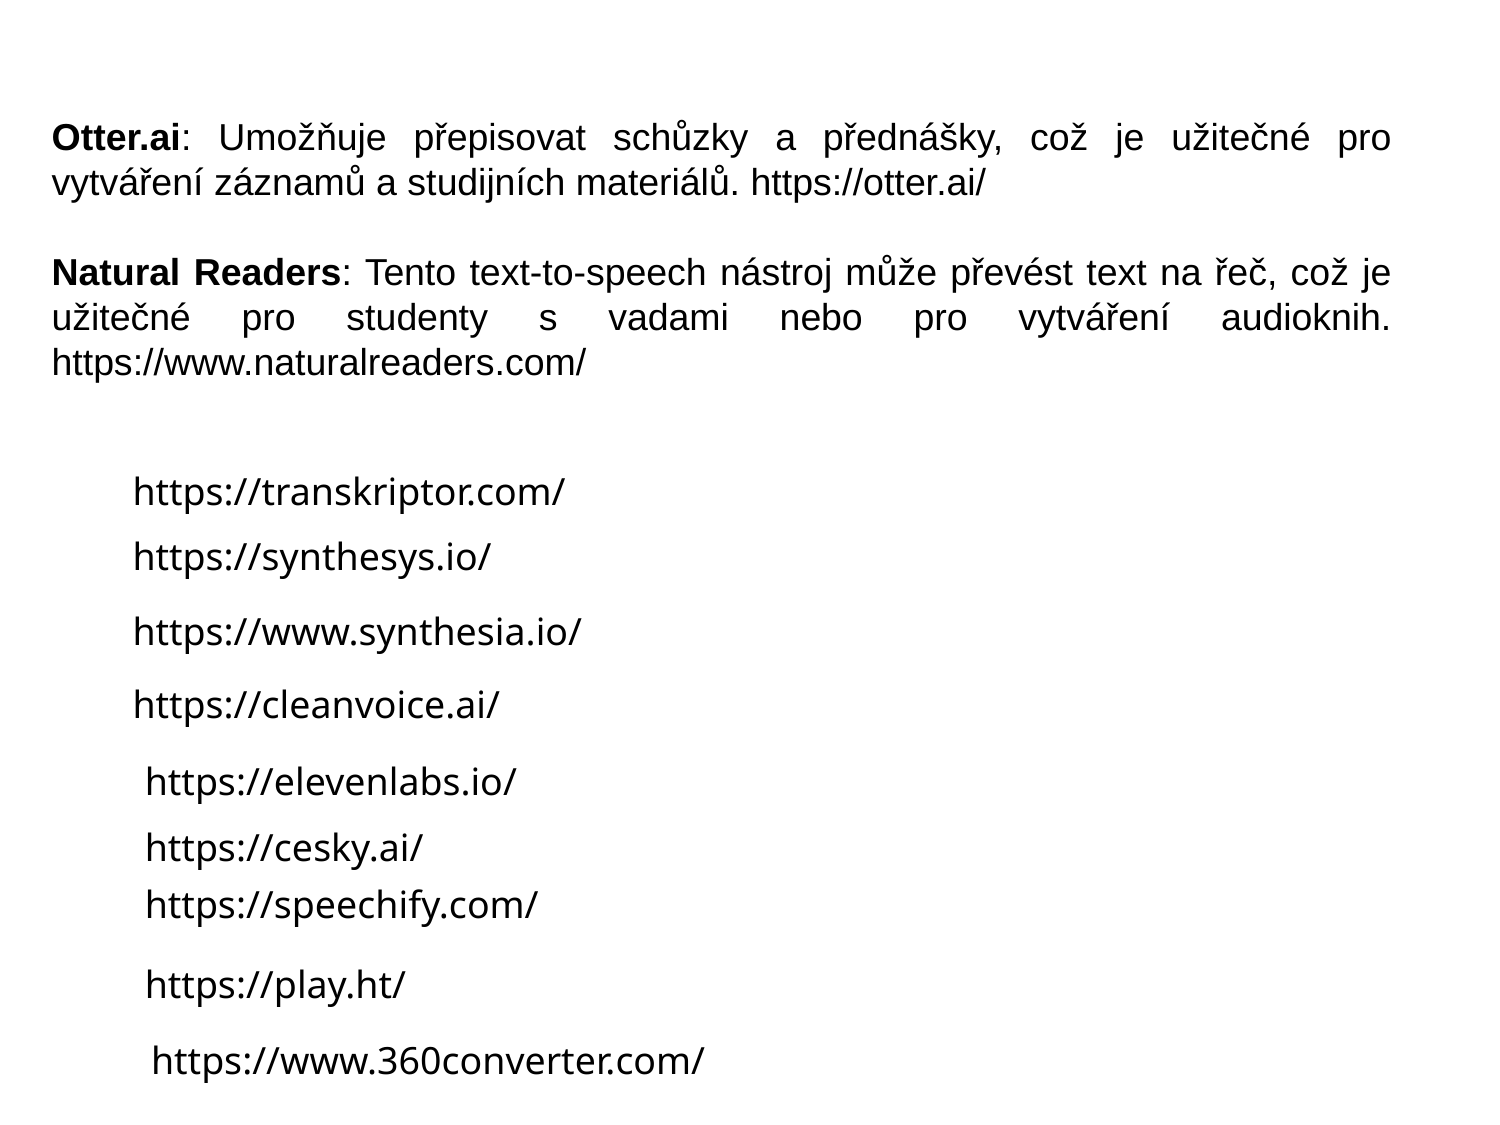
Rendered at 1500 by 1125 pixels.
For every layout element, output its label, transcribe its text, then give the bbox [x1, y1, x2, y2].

text_box https://synthesys.io/ [117, 525, 868, 586]
text_box https://transkriptor.com/ [117, 460, 868, 521]
text_box https://elevenlabs.io/ [130, 750, 880, 811]
text_box https://www.synthesia.io/ [117, 600, 868, 661]
text_box https://www.360converter.com/ [136, 1029, 887, 1090]
text_box https://play.ht/ [130, 953, 880, 1014]
text_box https://cleanvoice.ai/ [117, 673, 868, 733]
text_box https://cesky.ai/ [130, 816, 880, 873]
text_box https://speechify.com/ [130, 873, 880, 934]
text_box Otter.ai: Umožňuje přepisovat schůzky a přednášky, což je užitečné pro vytváření záznamů a studijních materiálů. https://otter.ai/ Natural Readers: Tento text-to-speech nástroj může převést text na řeč, což je užitečné pro studenty s vadami nebo pro vytváření audioknih. https://www.naturalreaders.com/ [36, 105, 1407, 391]
